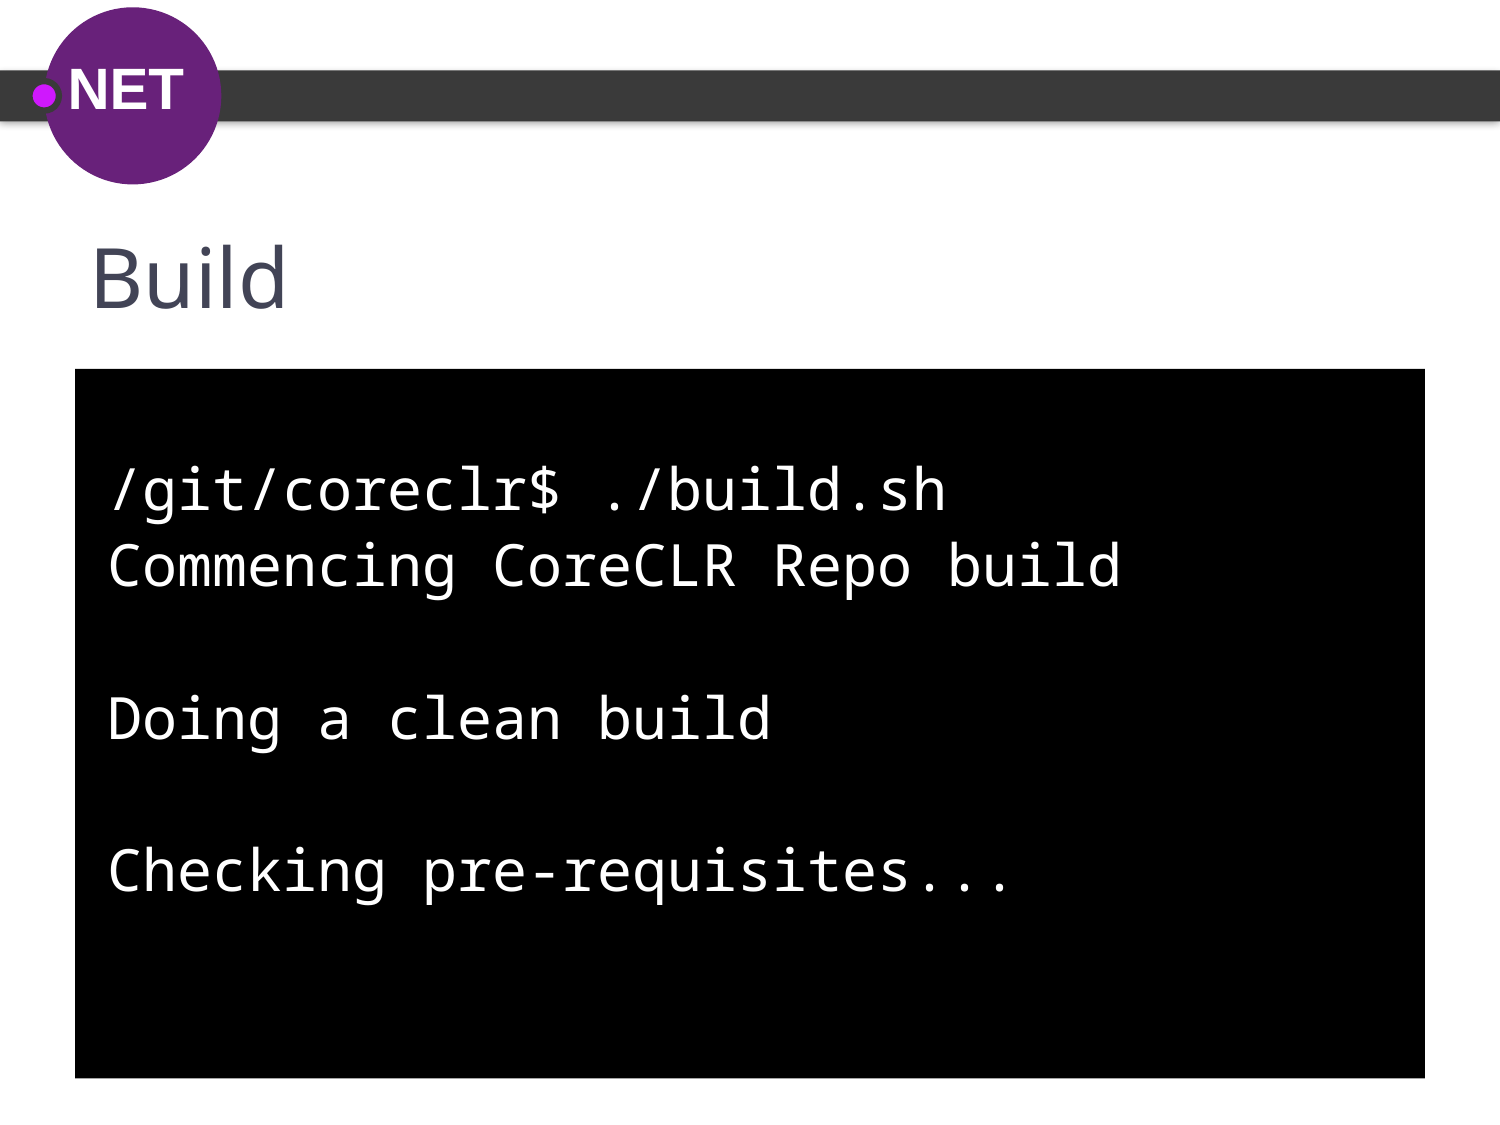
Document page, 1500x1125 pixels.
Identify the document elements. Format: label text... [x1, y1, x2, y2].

list /git/coreclr$ ./build.sh Commencing CoreCLR Repo build Doing a clean build Checking pre-requisites... [75, 368, 1425, 1079]
title Build [75, 187, 1425, 363]
